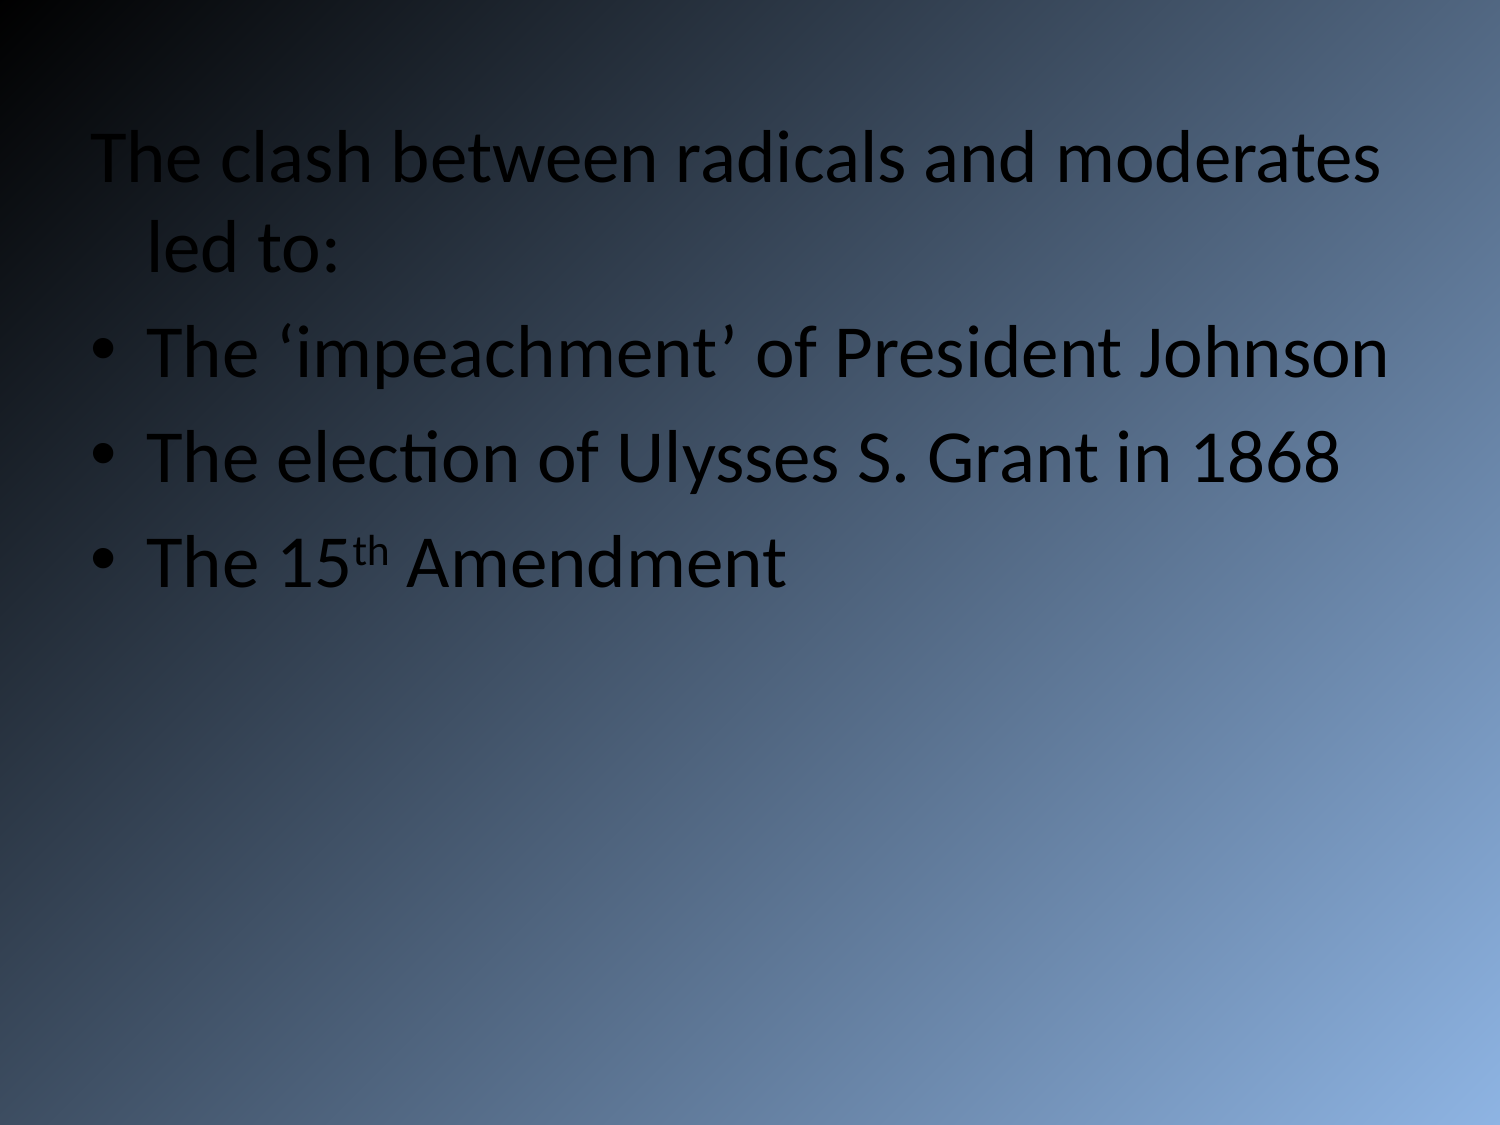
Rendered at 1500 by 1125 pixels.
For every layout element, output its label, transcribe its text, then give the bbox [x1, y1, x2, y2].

list The clash between radicals and moderates led to: The ‘impeachment’ of President Johnson The election of Ulysses S. Grant in 1868 The 15th Amendment [75, 99, 1463, 843]
